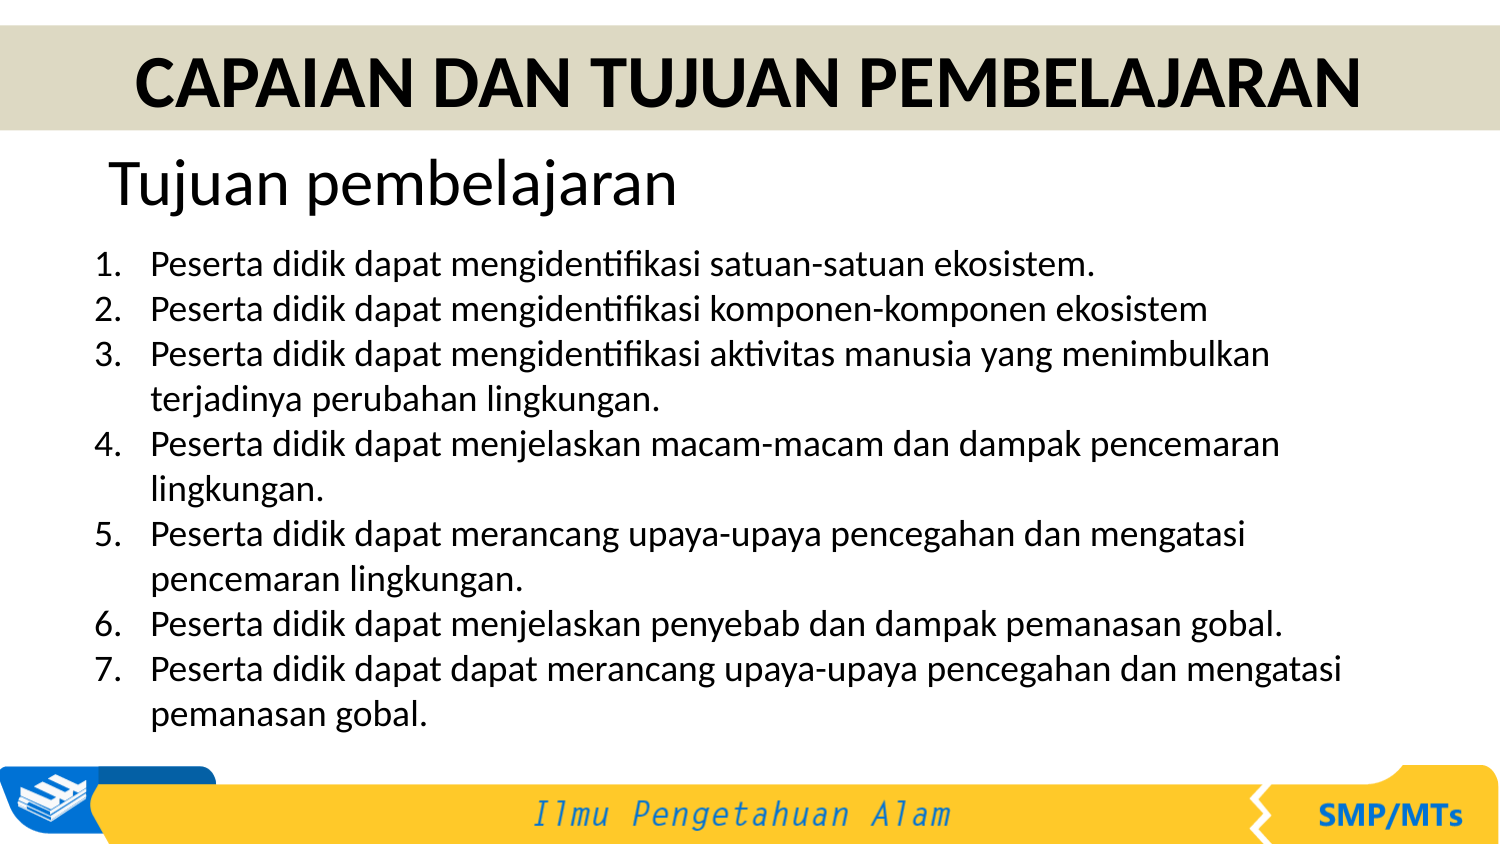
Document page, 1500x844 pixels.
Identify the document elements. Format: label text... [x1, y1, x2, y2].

picture [0, 765, 1499, 844]
text_box Tujuan pembelajaran [94, 131, 695, 227]
text_box Peserta didik dapat mengidentifikasi satuan-satuan ekosistem. Peserta didik dapat mengidentifikasi komponen-komponen ekosistem Peserta didik dapat mengidentifikasi aktivitas manusia yang menimbulkan terjadinya perubahan lingkungan. Peserta didik dapat menjelaskan macam-macam dan dampak pencemaran lingkungan. Peserta didik dapat merancang upaya-upaya pencegahan dan mengatasi pencemaran lingkungan. Peserta didik dapat menjelaskan penyebab dan dampak pemanasan gobal. Peserta didik dapat dapat merancang upaya-upaya pencegahan dan mengatasi pemanasan gobal. [72, 225, 1415, 322]
text_box CAPAIAN DAN TUJUAN PEMBELAJARAN [0, 25, 1500, 131]
